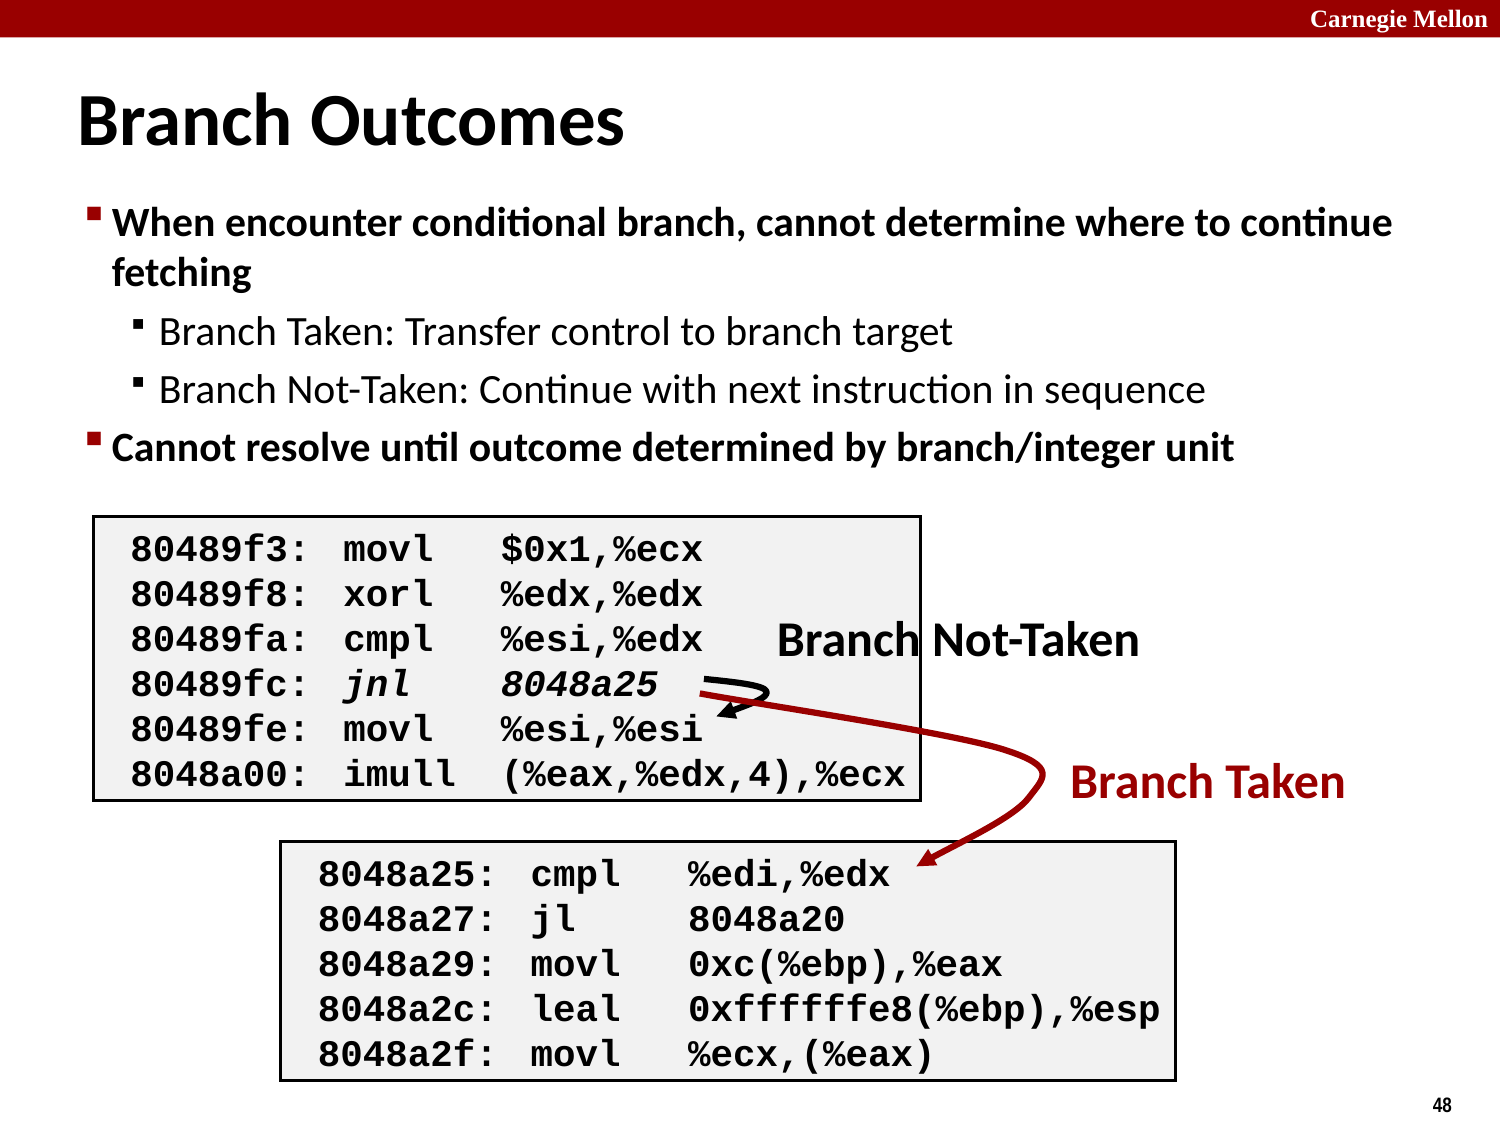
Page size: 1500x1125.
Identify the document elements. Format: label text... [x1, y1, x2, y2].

list When encounter conditional branch, cannot determine where to continue fetching Branch Taken: Transfer control to branch target Branch Not-Taken: Continue with next instruction in sequence Cannot resolve until outcome determined by branch/integer unit [49, 187, 1488, 488]
text_box Branch Not-Taken [762, 598, 1156, 674]
text_box 8048a25: cmpl %edi,%edx 8048a27: jl 8048a20 8048a29: movl 0xc(%ebp),%eax 8048a2c: leal 0xffffffe8(%ebp),%esp 8048a2f: movl %ecx,(%eax) [280, 841, 1176, 1081]
text_box [703, 678, 767, 702]
text_box 80489f3: movl $0x1,%ecx 80489f8: xorl %edx,%edx 80489fa: cmpl %esi,%edx 80489fc: jnl 8048a25 80489fe: movl %esi,%esi 8048a00: imull (%eax,%edx,4),%ecx [93, 516, 921, 801]
text_box [699, 693, 1043, 867]
title Branch Outcomes [62, 68, 1037, 163]
text_box Branch Taken [1055, 741, 1361, 817]
text_box [712, 704, 729, 718]
